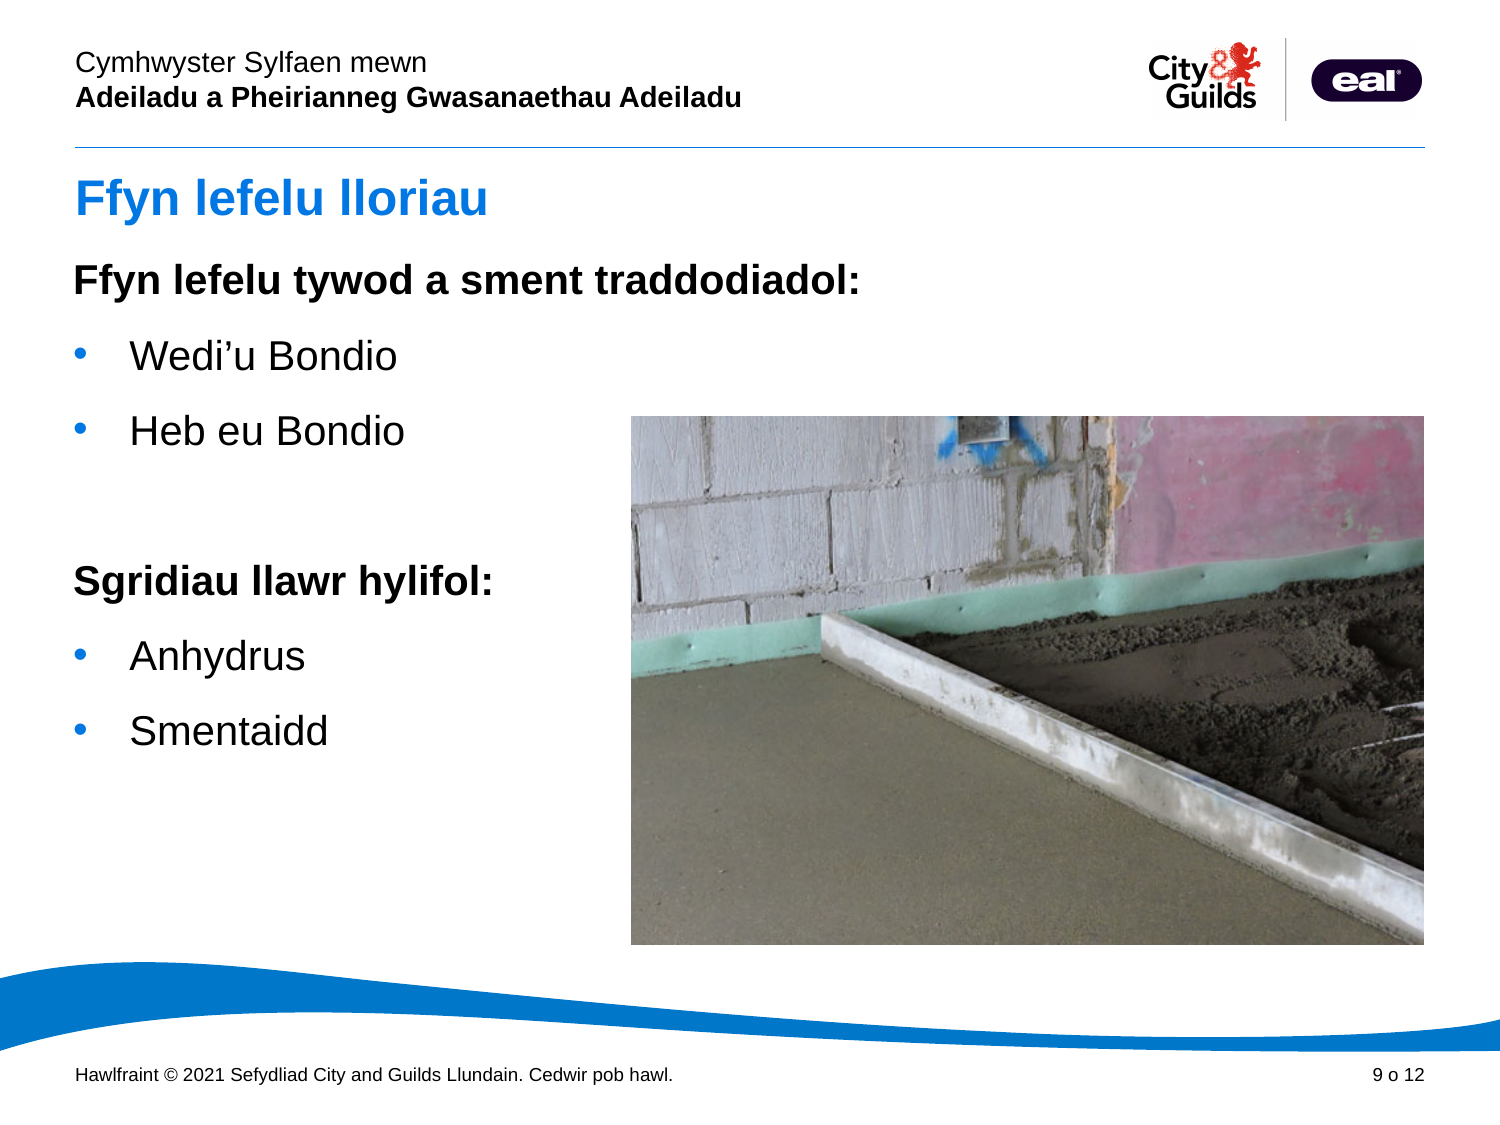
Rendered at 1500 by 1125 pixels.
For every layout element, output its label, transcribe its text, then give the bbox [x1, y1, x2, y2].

picture [1149, 38, 1422, 121]
list Ffyn lefelu tywod a sment traddodiadol: Wedi’u Bondio Heb eu Bondio Sgridiau llawr hylifol: Anhydrus Smentaidd [72, 253, 1424, 951]
title Ffyn lefelu lloriau [74, 165, 1424, 229]
picture [631, 416, 1424, 945]
